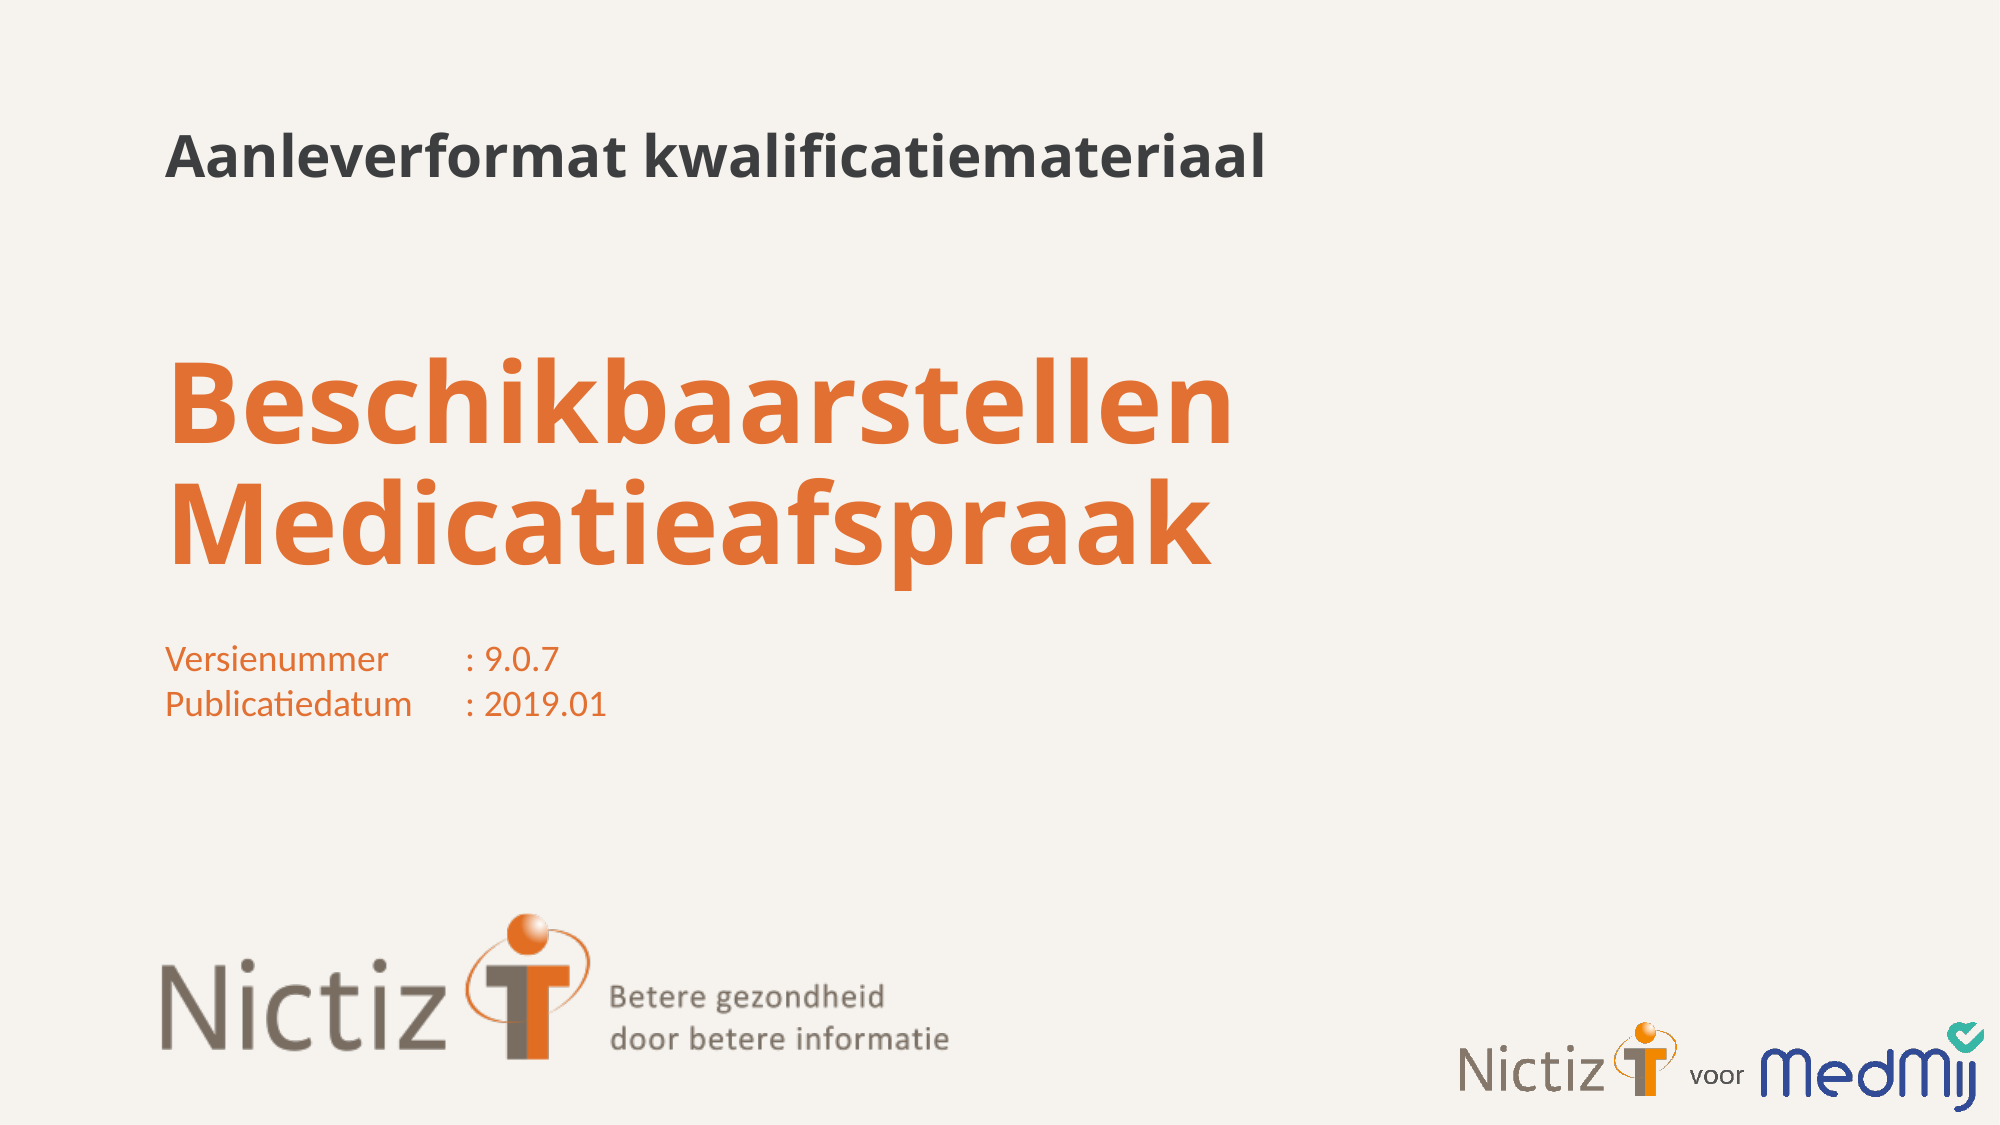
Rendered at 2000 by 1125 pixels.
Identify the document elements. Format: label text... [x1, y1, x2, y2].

subtitle Aanleverformat kwalificatiemateriaal [150, 94, 1699, 236]
text_box Versienummer : 9.0.7 Publicatiedatum : 2019.01 [150, 626, 782, 732]
picture [150, 897, 961, 1075]
picture [1457, 1019, 1988, 1113]
title Beschikbaarstellen Medicatieafspraak [150, 338, 1926, 627]
